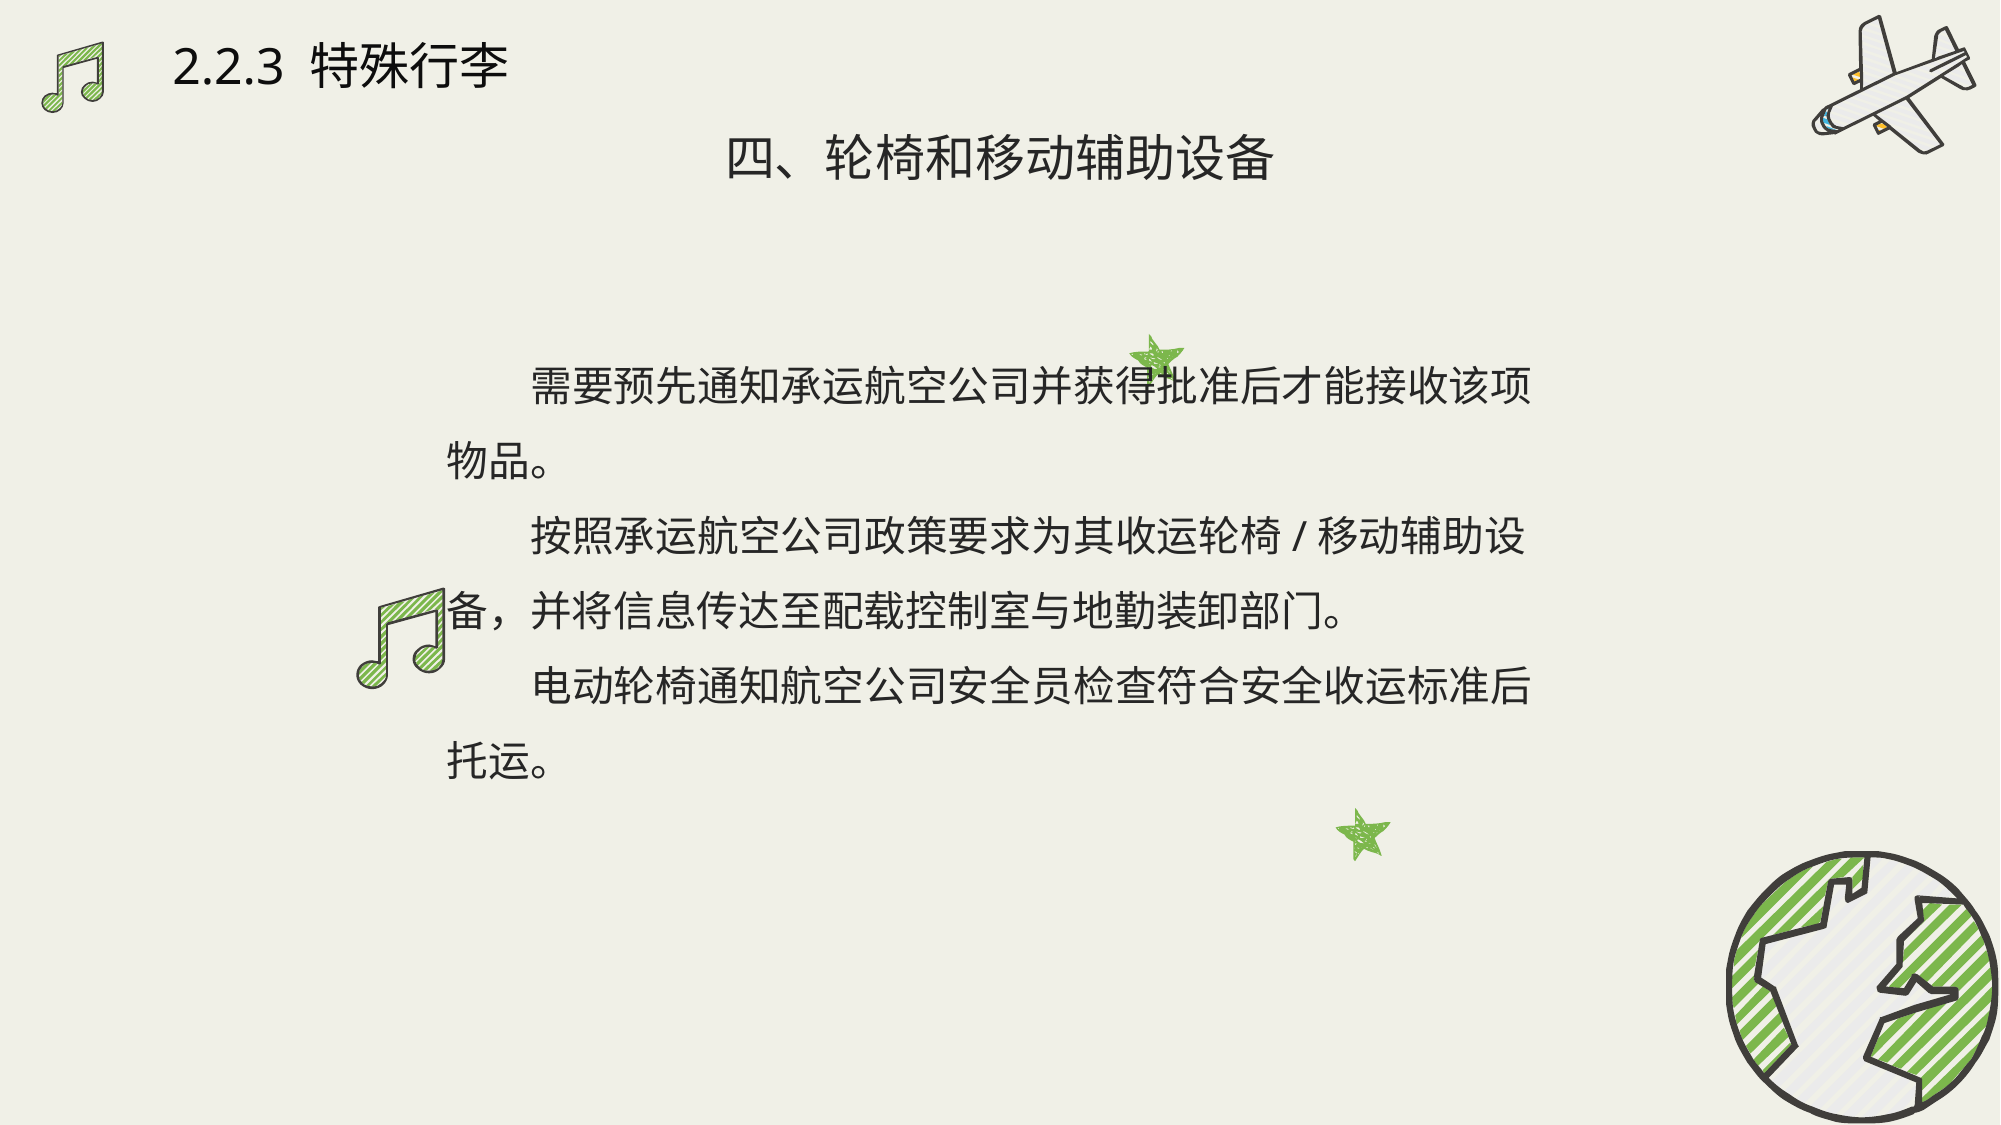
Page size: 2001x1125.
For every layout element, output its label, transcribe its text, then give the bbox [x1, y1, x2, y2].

text_box 四、轮椅和移动辅助设备 [710, 118, 1290, 194]
picture [1816, 4, 1964, 177]
text_box [1335, 807, 1391, 862]
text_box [41, 41, 104, 114]
text_box 2.2.3 特殊行李 [157, 27, 525, 103]
picture [1726, 851, 2000, 1125]
text_box 需要预先通知承运航空公司并获得批准后才能接收该项物品。 按照承运航空公司政策要求为其收运轮椅/移动辅助设备，并将信息传达至配载控制室与地勤装卸部门。 电动轮椅通知航空公司安全员检查符合安全收运标准后托运。 [431, 327, 1568, 793]
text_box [356, 587, 446, 690]
